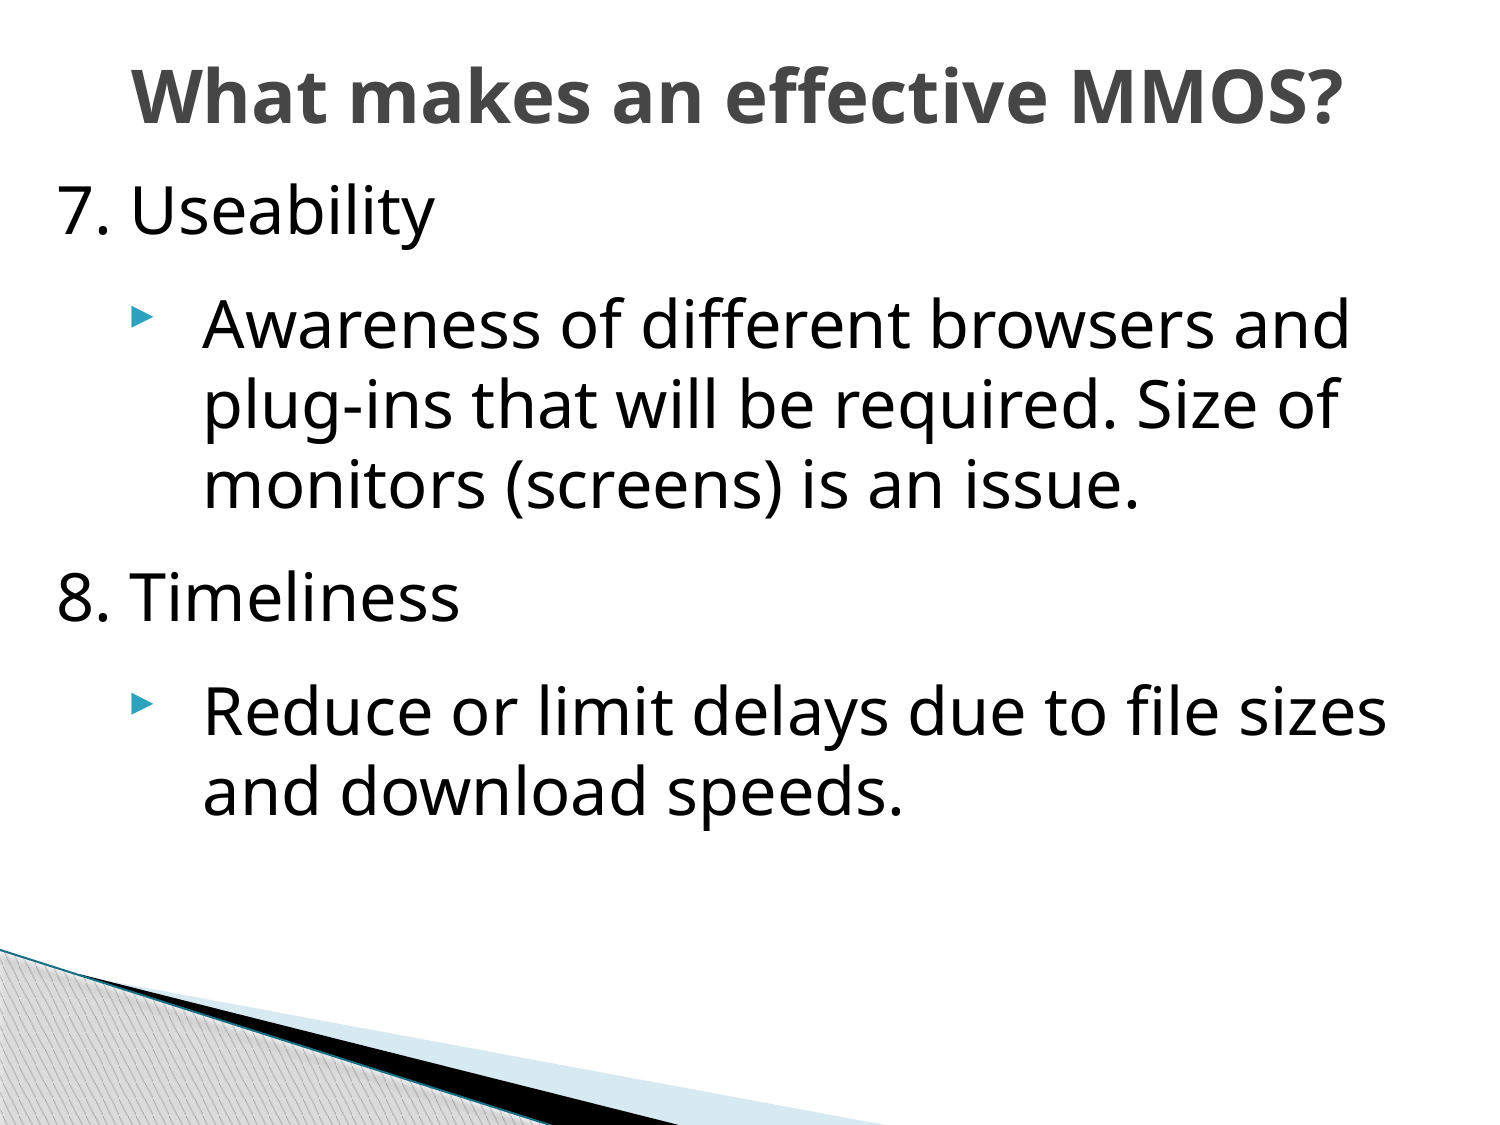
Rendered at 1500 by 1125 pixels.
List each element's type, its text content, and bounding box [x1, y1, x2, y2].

list 7. Useability Awareness of different browsers and plug-ins that will be required. Size of monitors (screens) is an issue. 8. Timeliness Reduce or limit delays due to file sizes and download speeds. [41, 160, 1447, 1047]
title What makes an effective MMOS? [100, 0, 1376, 188]
